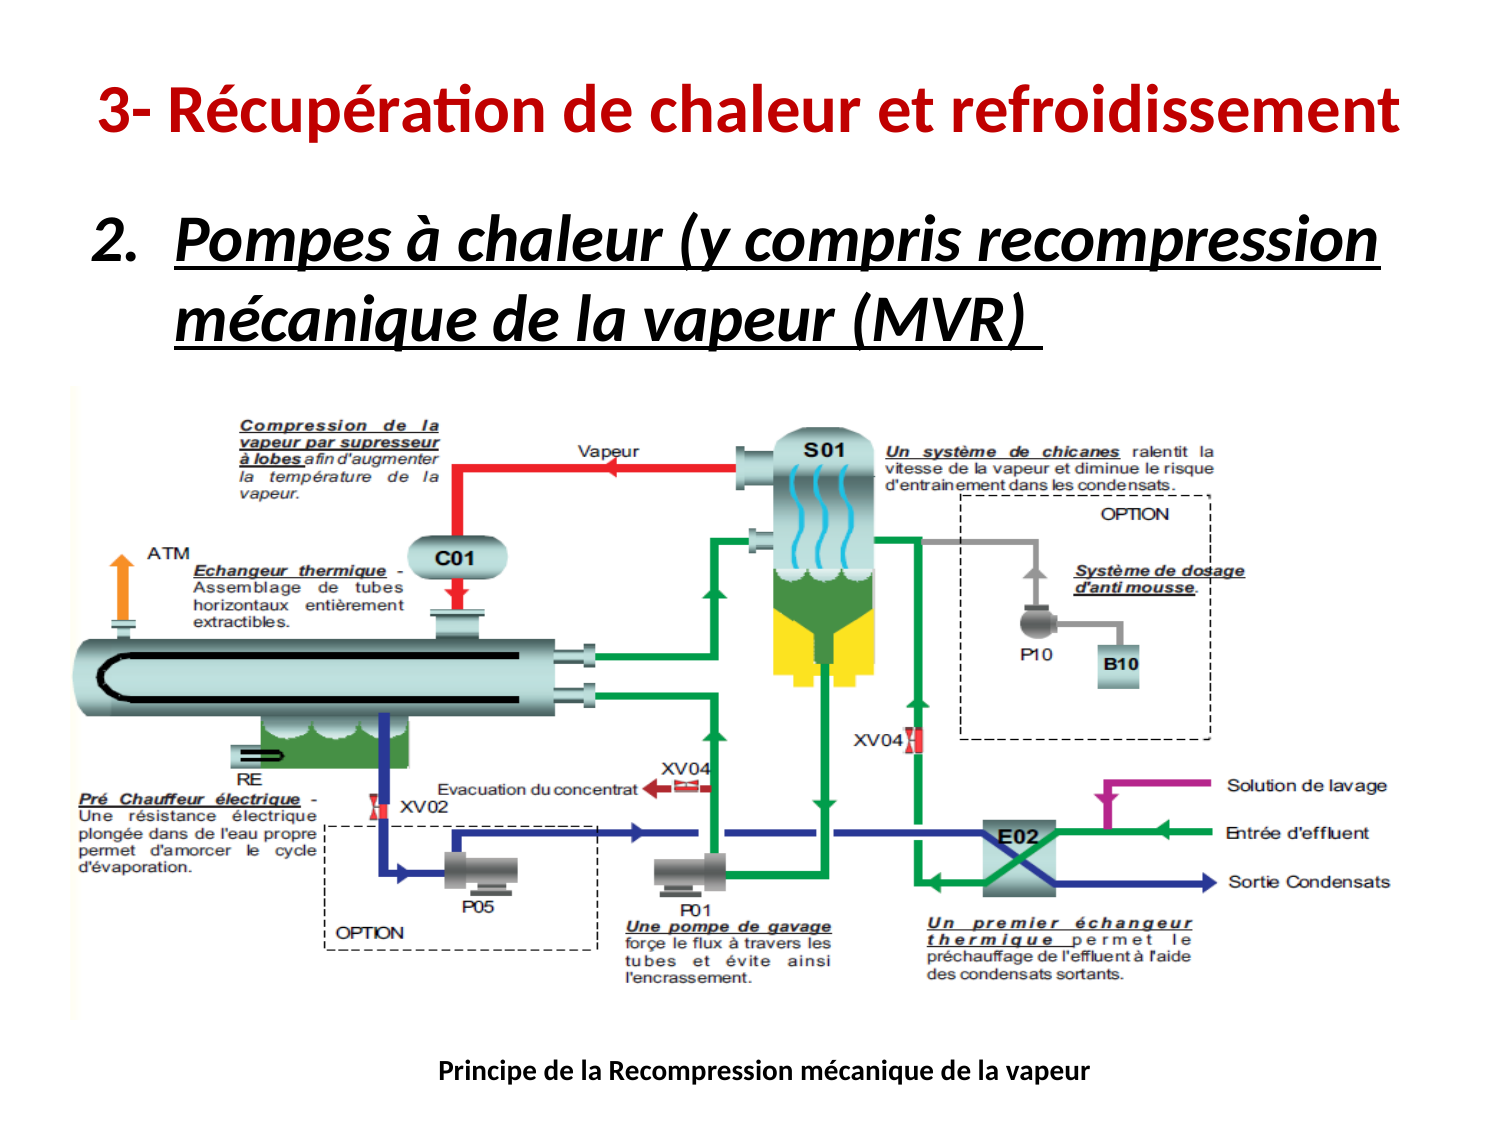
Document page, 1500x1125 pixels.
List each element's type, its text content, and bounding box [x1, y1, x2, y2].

title 3- Récupération de chaleur et refroidissement [75, 45, 1425, 164]
text_box Principe de la Recompression mécanique de la vapeur [423, 1043, 1107, 1094]
list Pompes à chaleur (y compris recompression mécanique de la vapeur (MVR) [75, 187, 1425, 1005]
picture [70, 386, 1407, 1020]
